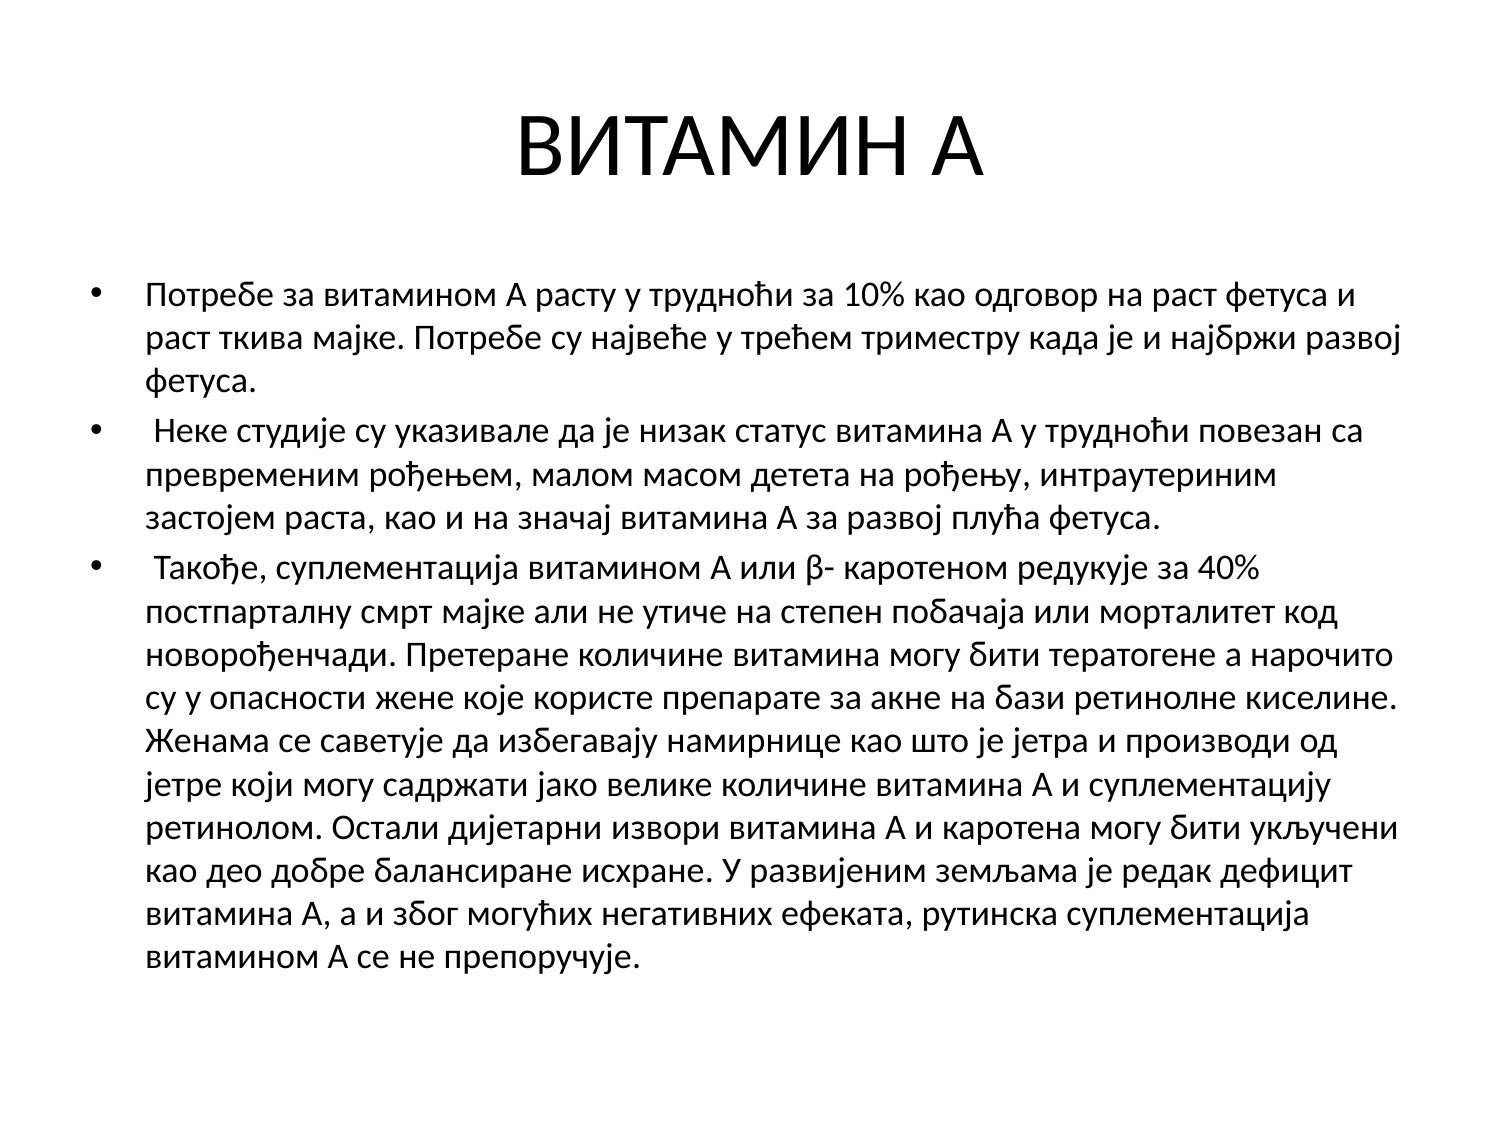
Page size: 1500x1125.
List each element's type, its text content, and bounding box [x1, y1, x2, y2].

title ВИТАМИН А [75, 45, 1425, 233]
list Потребе за витамином А расту у трудноћи за 10% као одговор на раст фетуса и раст ткива мајке. Потребе су највеће у трећем триместру када је и најбржи развој фетуса. Неке студије су указивале да је низак статус витамина А у трудноћи повезан са превременим рођењем, малом масом детета на рођењу, интраутериним застојем раста, као и на значај витамина А за развој плућа фетуса. Такође, суплементација витамином А или β- каротеном редукује за 40% постпарталну смрт мајке али не утиче на степен побачаја или морталитет код новорођенчади. Претеране количине витамина могу бити тератогене а нарочито су у опасности жене које користе препарате за акне на бази ретинолне киселине. Женама се саветује да избегавају намирнице као што је јетра и производи од јетре који могу садржати јако велике количине витамина А и суплементацију ретинолом. Остали дијетарни извори витамина А и каротена могу бити укључени као део добре балансиране исхране. У развијеним земљама је редак дефицит витамина А, а и због могућих негативних ефеката, рутинска суплементација витамином А се не препоручује. [75, 262, 1425, 1005]
